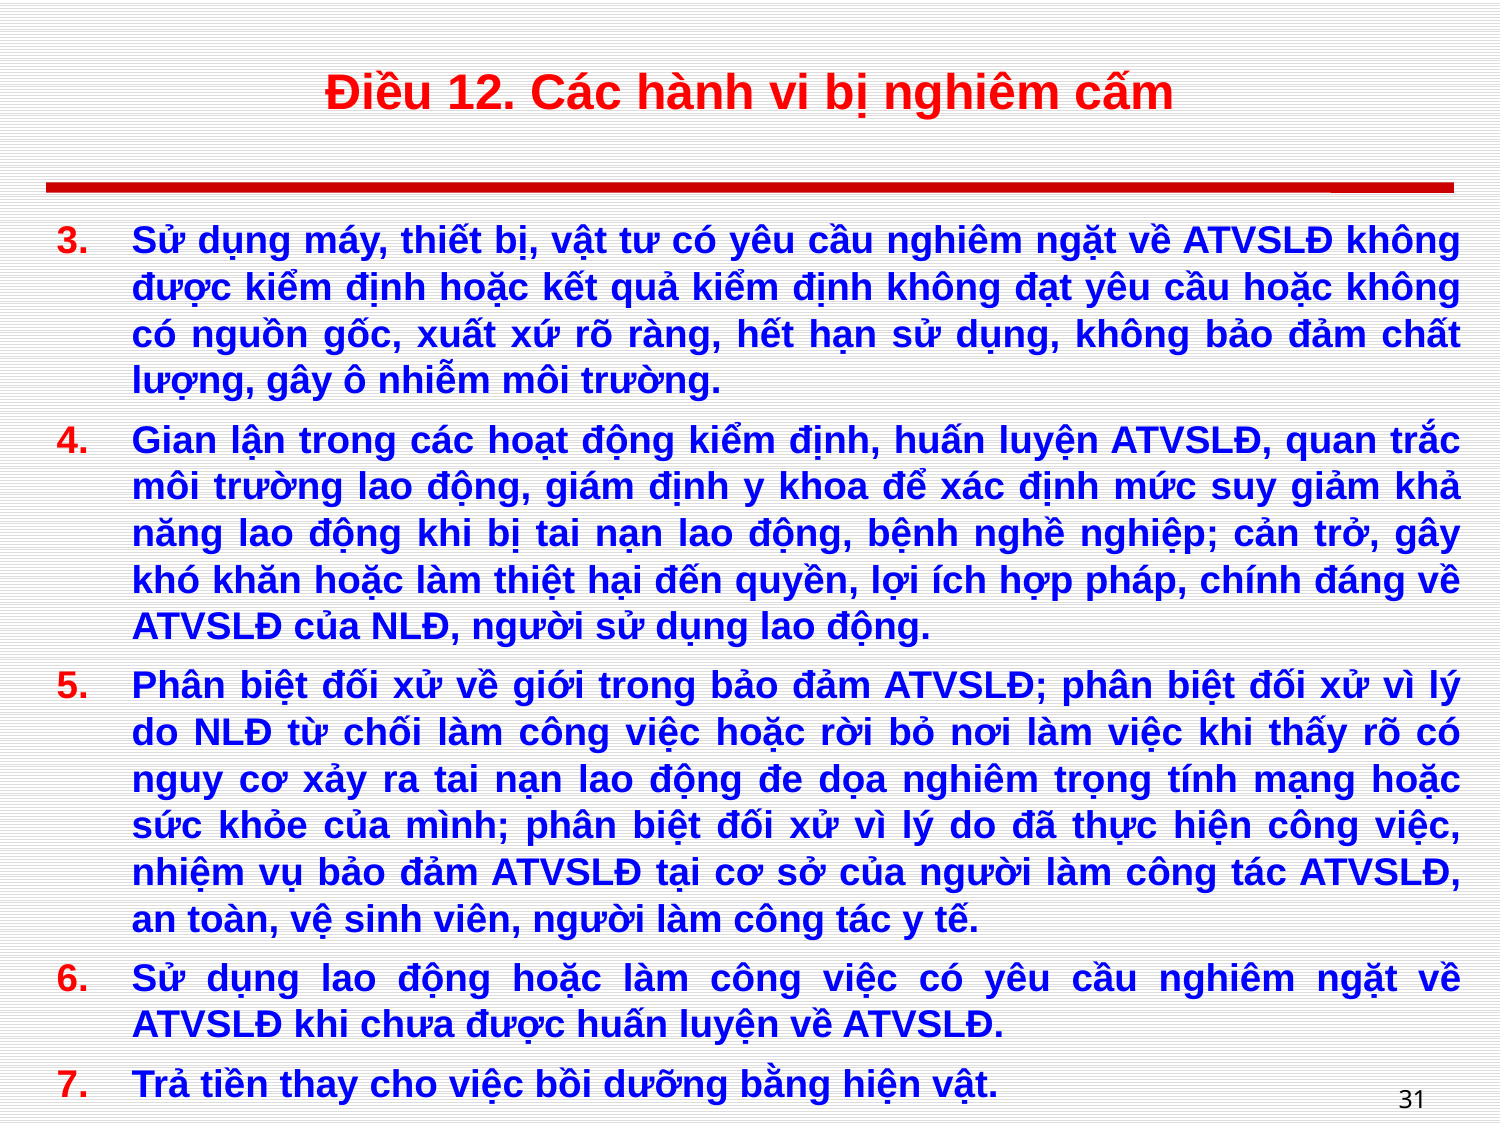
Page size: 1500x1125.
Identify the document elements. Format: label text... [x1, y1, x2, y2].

text_box Sử dụng máy, thiết bị, vật tư có yêu cầu nghiêm ngặt về ATVSLĐ không được kiểm định hoặc kết quả kiểm định không đạt yêu cầu hoặc không có nguồn gốc, xuất xứ rõ ràng, hết hạn sử dụng, không bảo đảm chất lượng, gây ô nhiễm môi trường. Gian lận trong các hoạt động kiểm định, huấn luyện ATVSLĐ, quan trắc môi trường lao động, giám định y khoa để xác định mức suy giảm khả năng lao động khi bị tai nạn lao động, bệnh nghề nghiệp; cản trở, gây khó khăn hoặc làm thiệt hại đến quyền, lợi ích hợp pháp, chính đáng về ATVSLĐ của NLĐ, người sử dụng lao động. Phân biệt đối xử về giới trong bảo đảm ATVSLĐ; phân biệt đối xử vì lý do NLĐ từ chối làm công việc hoặc rời bỏ nơi làm việc khi thấy rõ có nguy cơ xảy ra tai nạn lao động đe dọa nghiêm trọng tính mạng hoặc sức khỏe của mình; phân biệt đối xử vì lý do đã thực hiện công việc, nhiệm vụ bảo đảm ATVSLĐ tại cơ sở của người làm công tác ATVSLĐ, an toàn, vệ sinh viên, người làm công tác y tế. Sử dụng lao động hoặc làm công việc có yêu cầu nghiêm ngặt về ATVSLĐ khi chưa được huấn luyện về ATVSLĐ. Trả tiền thay cho việc bồi dưỡng bằng hiện vật. [23, 199, 1477, 1088]
title Điều 12. Các hành vi bị nghiêm cấm [38, 24, 1463, 150]
